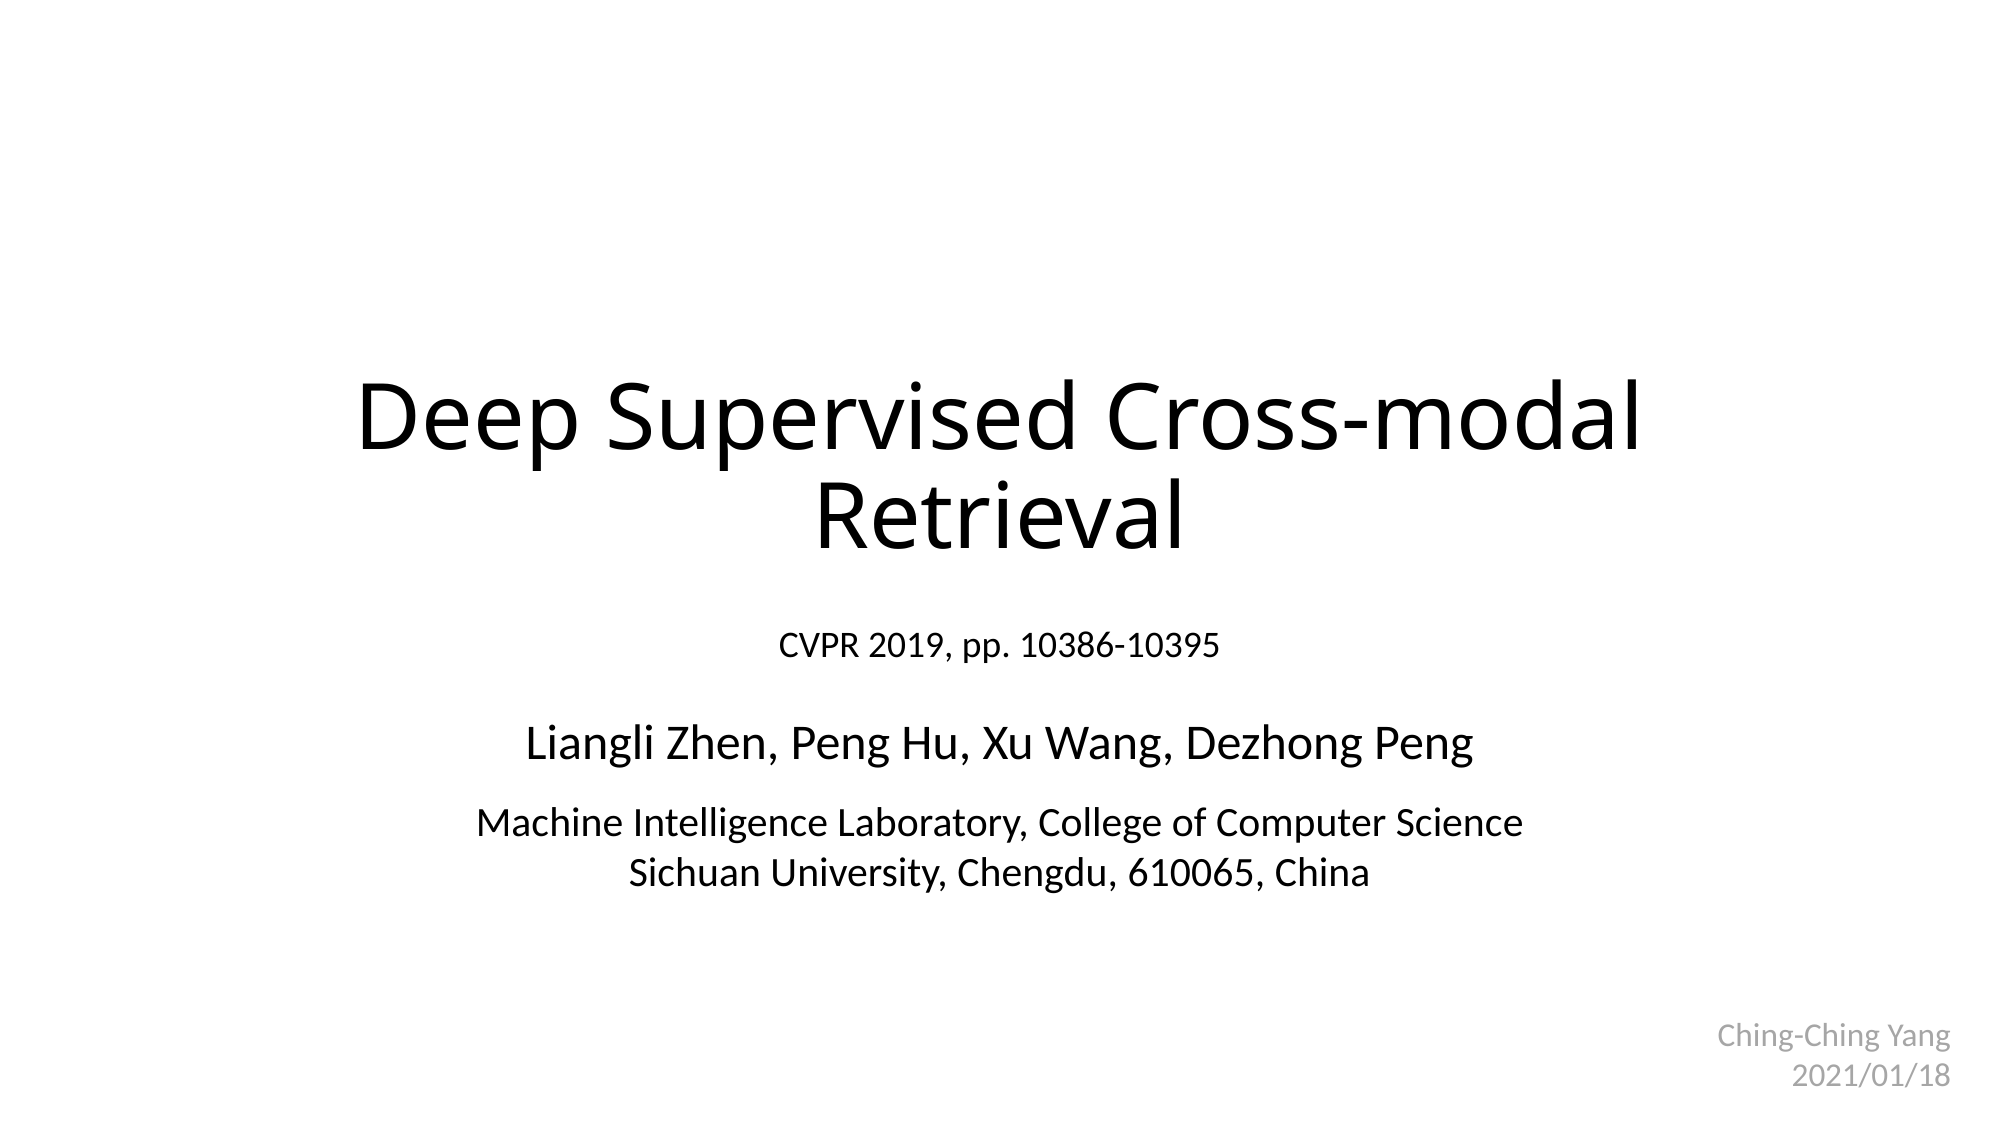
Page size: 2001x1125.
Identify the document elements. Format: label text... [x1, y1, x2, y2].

text_box CVPR 2019, pp. 10386-10395 [764, 612, 1236, 672]
title Deep Supervised Cross-modal Retrieval [249, 184, 1750, 576]
text_box Machine Intelligence Laboratory, College of Computer Science Sichuan University, Chengdu, 610065, China [438, 786, 1562, 902]
text_box Ching-Ching Yang 2021/01/18 [1702, 1006, 1966, 1101]
subtitle Liangli Zhen, Peng Hu, Xu Wang, Dezhong Peng [249, 709, 1750, 981]
